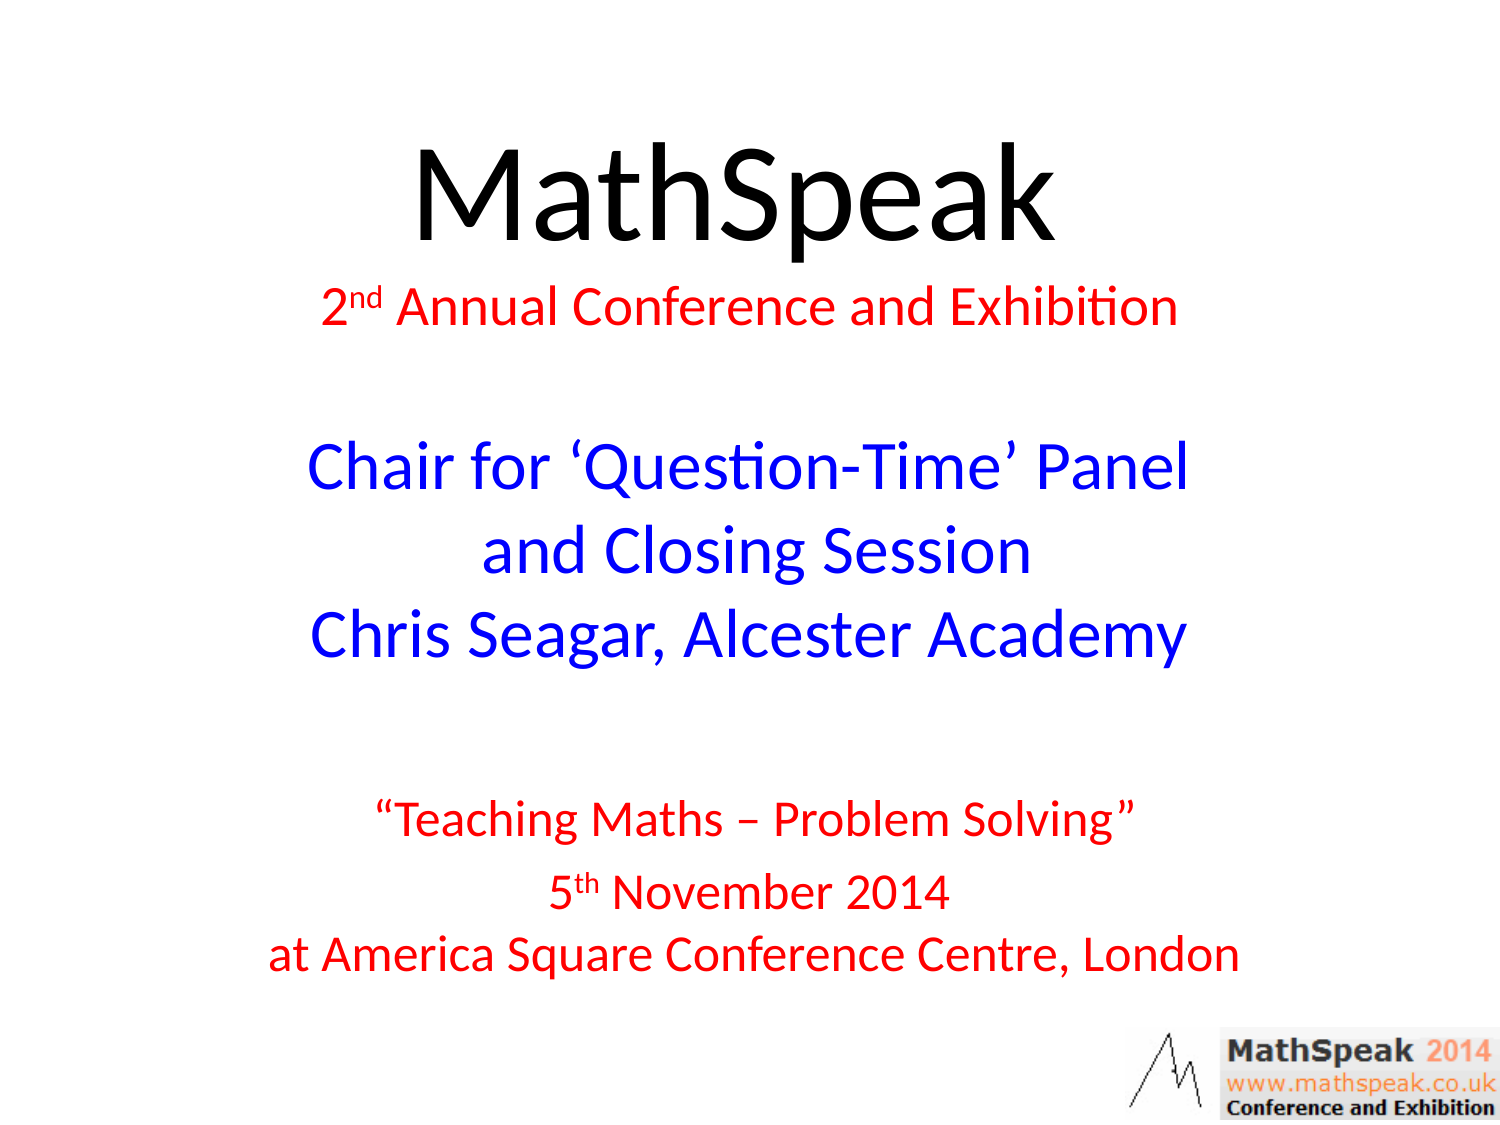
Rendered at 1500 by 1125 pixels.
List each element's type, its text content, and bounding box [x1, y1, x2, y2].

picture [1124, 1026, 1500, 1120]
title MathSpeak 2nd Annual Conference and Exhibition Chair for ‘Question-Time’ Panel and Closing Session Chris Seagar, Alcester Academy [112, 90, 1388, 681]
subtitle “Teaching Maths – Problem Solving” 5th November 2014 at America Square Conference Centre, London [230, 704, 1281, 992]
